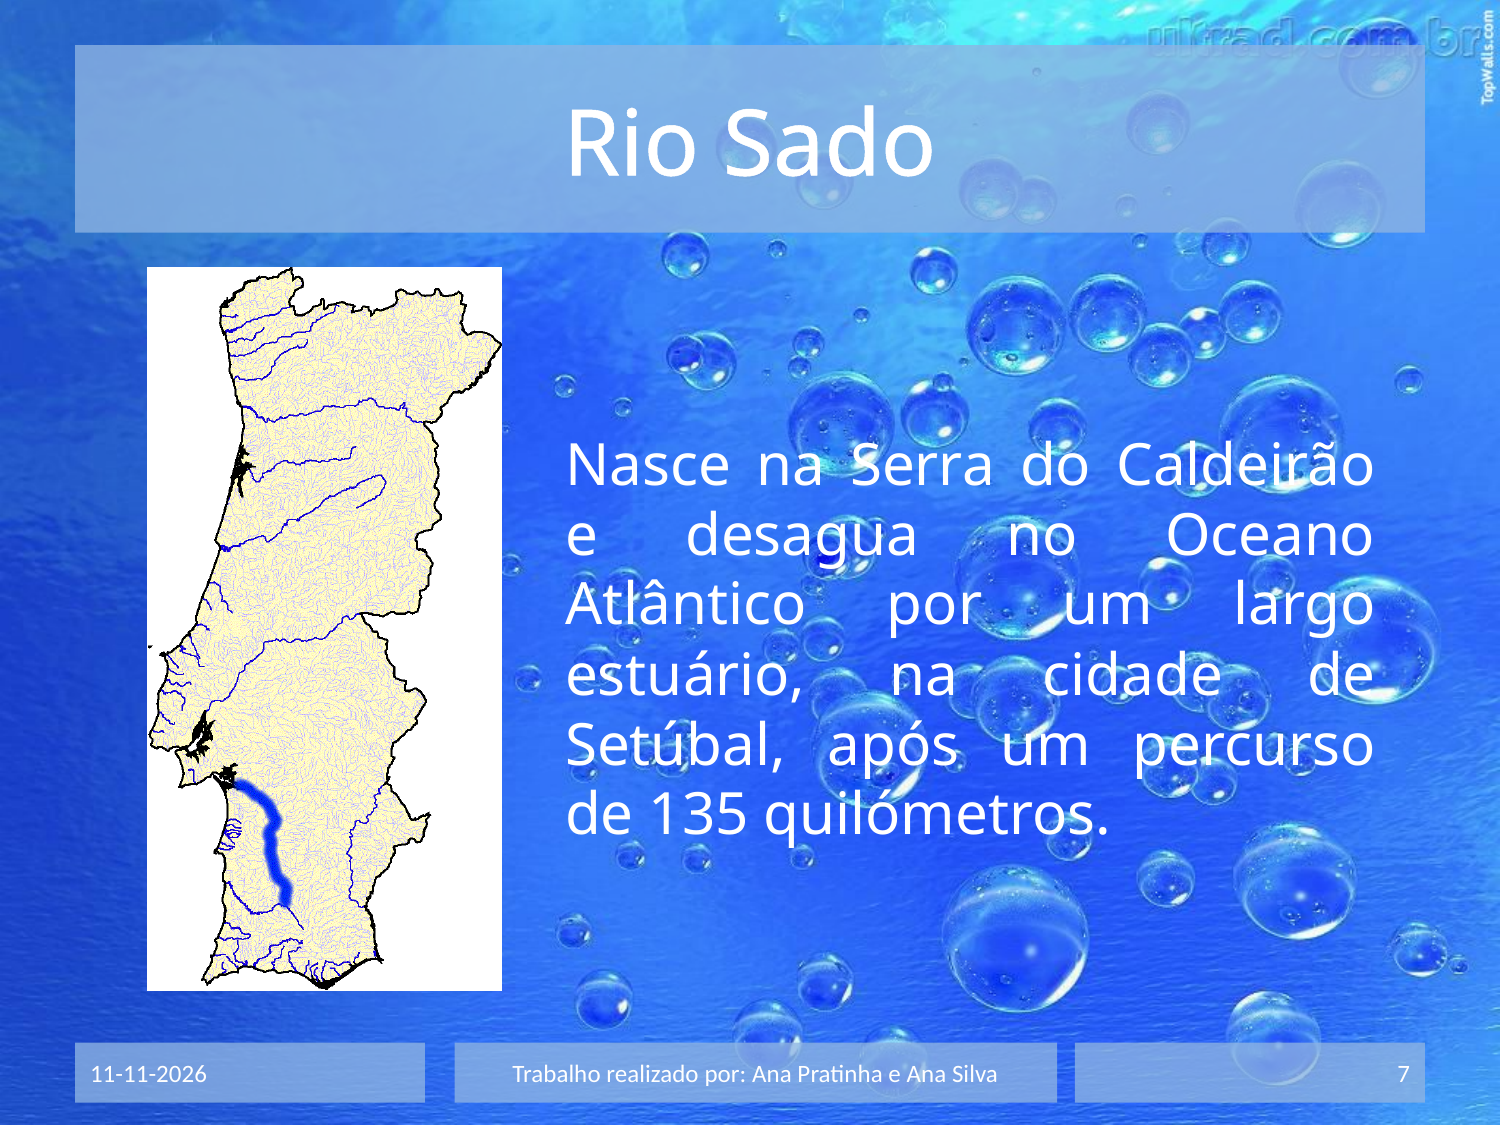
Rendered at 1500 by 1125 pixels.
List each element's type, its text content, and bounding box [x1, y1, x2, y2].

picture [0, 0, 1500, 1125]
title Rio Sado [75, 45, 1425, 233]
footer Trabalho realizado por: Ana Pratinha e Ana Silva [454, 1042, 1058, 1103]
text_box Nasce na Serra do Caldeirão e desagua no Oceano Atlântico por um largo estuário, na cidade de Setúbal, após um percurso de 135 quilómetros. [550, 419, 1391, 846]
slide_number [75, 1042, 425, 1103]
slide_number 7 [1074, 1042, 1425, 1103]
